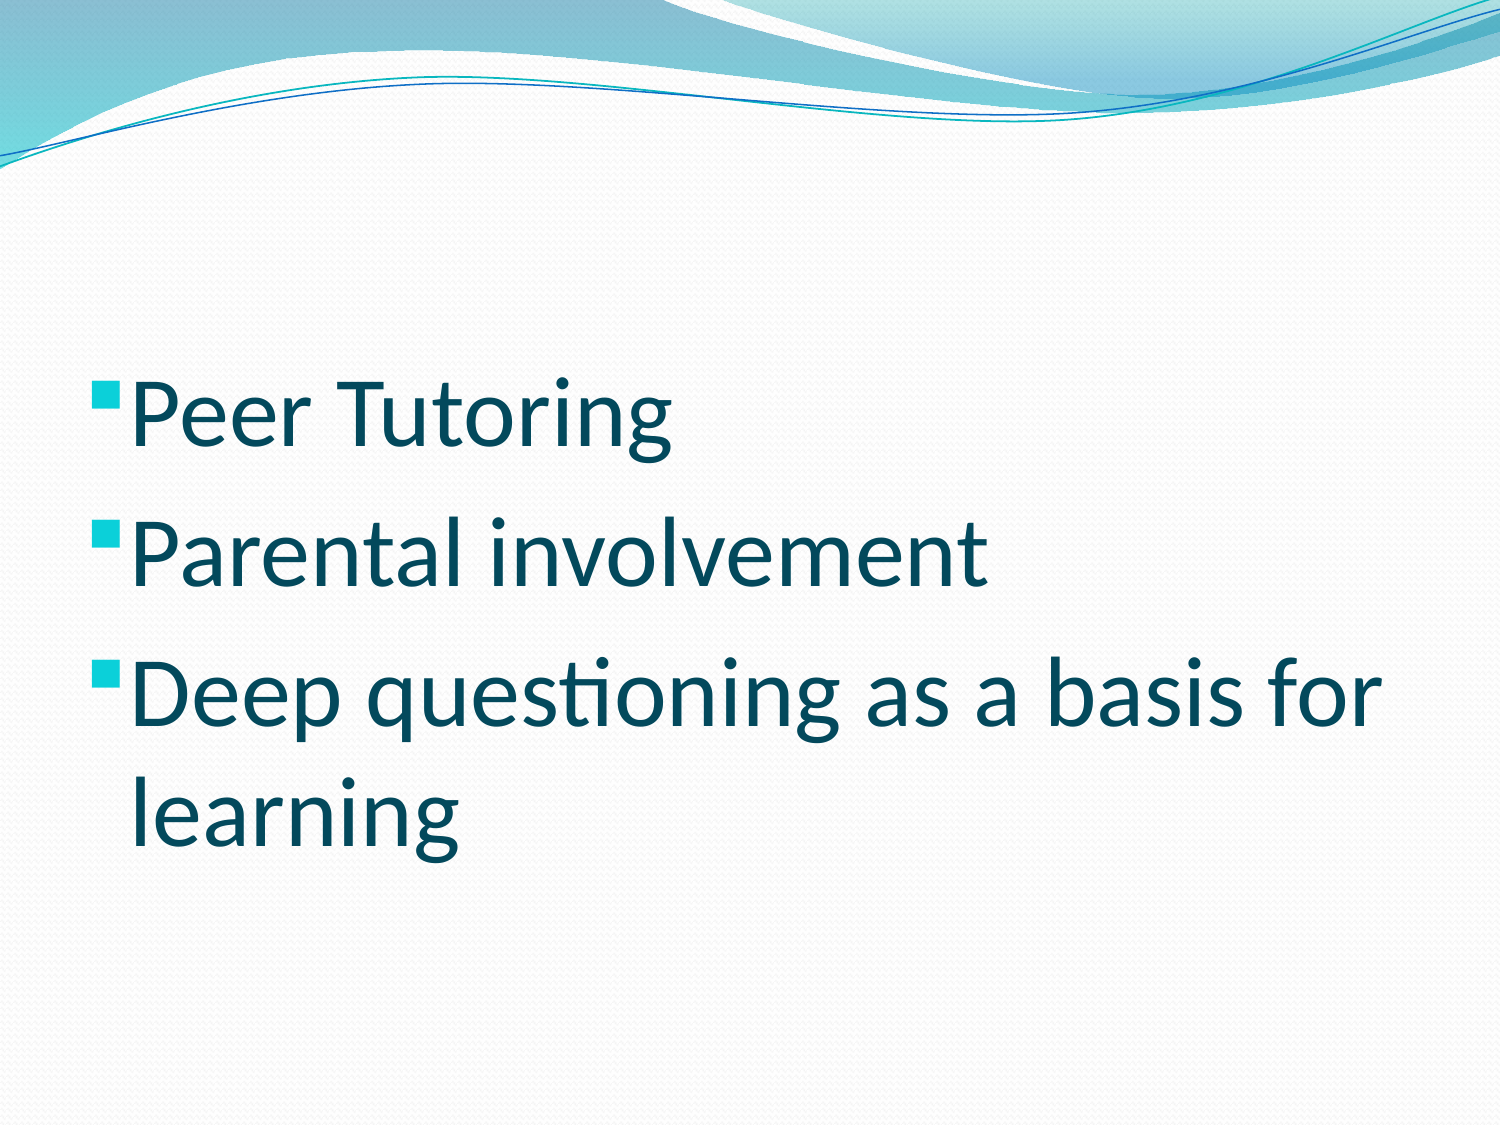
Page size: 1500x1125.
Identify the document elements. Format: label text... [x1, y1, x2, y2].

list Peer Tutoring Parental involvement Deep questioning as a basis for learning [70, 199, 1421, 920]
